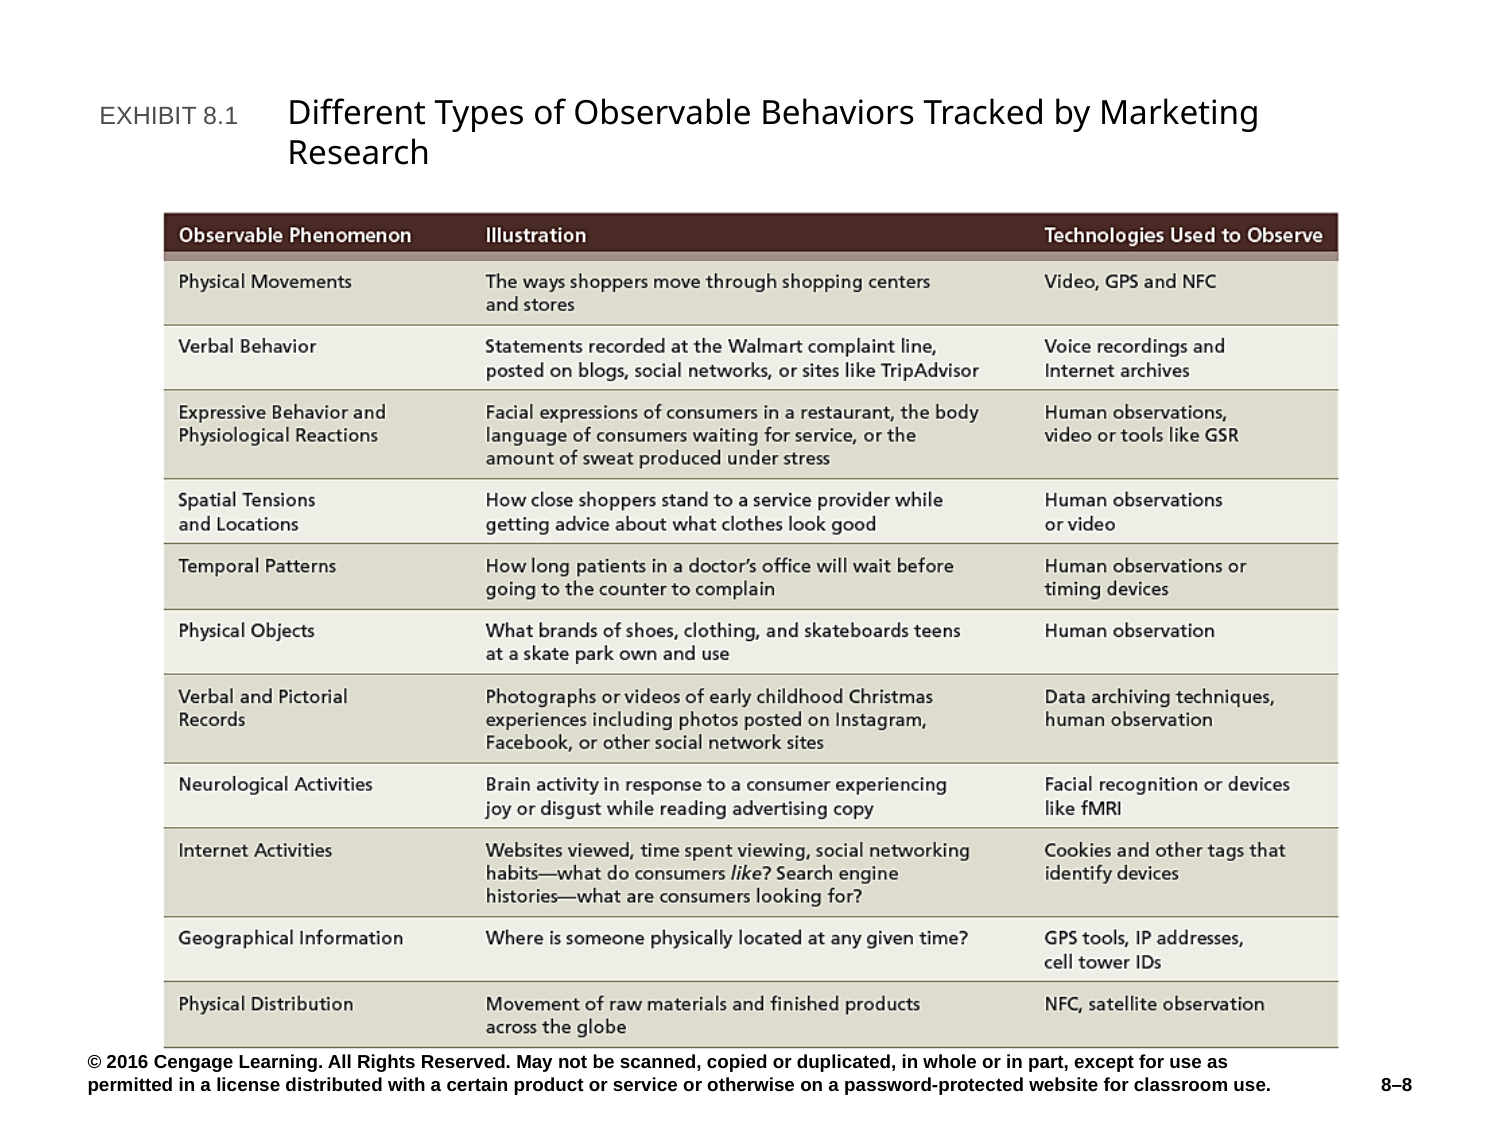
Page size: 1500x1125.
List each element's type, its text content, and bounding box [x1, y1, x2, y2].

text_box EXHIBIT 8.1 Different Types of Observable Behaviors Tracked by Marketing Research [84, 84, 1414, 179]
footer © 2016 Cengage Learning. All Rights Reserved. May not be scanned, copied or duplicated, in whole or in part, except for use as permitted in a license distributed with a certain product or service or otherwise on a password-protected website for classroom use. [87, 1057, 1050, 1103]
slide_number 8–8 [1050, 1042, 1413, 1103]
picture [160, 210, 1340, 1051]
